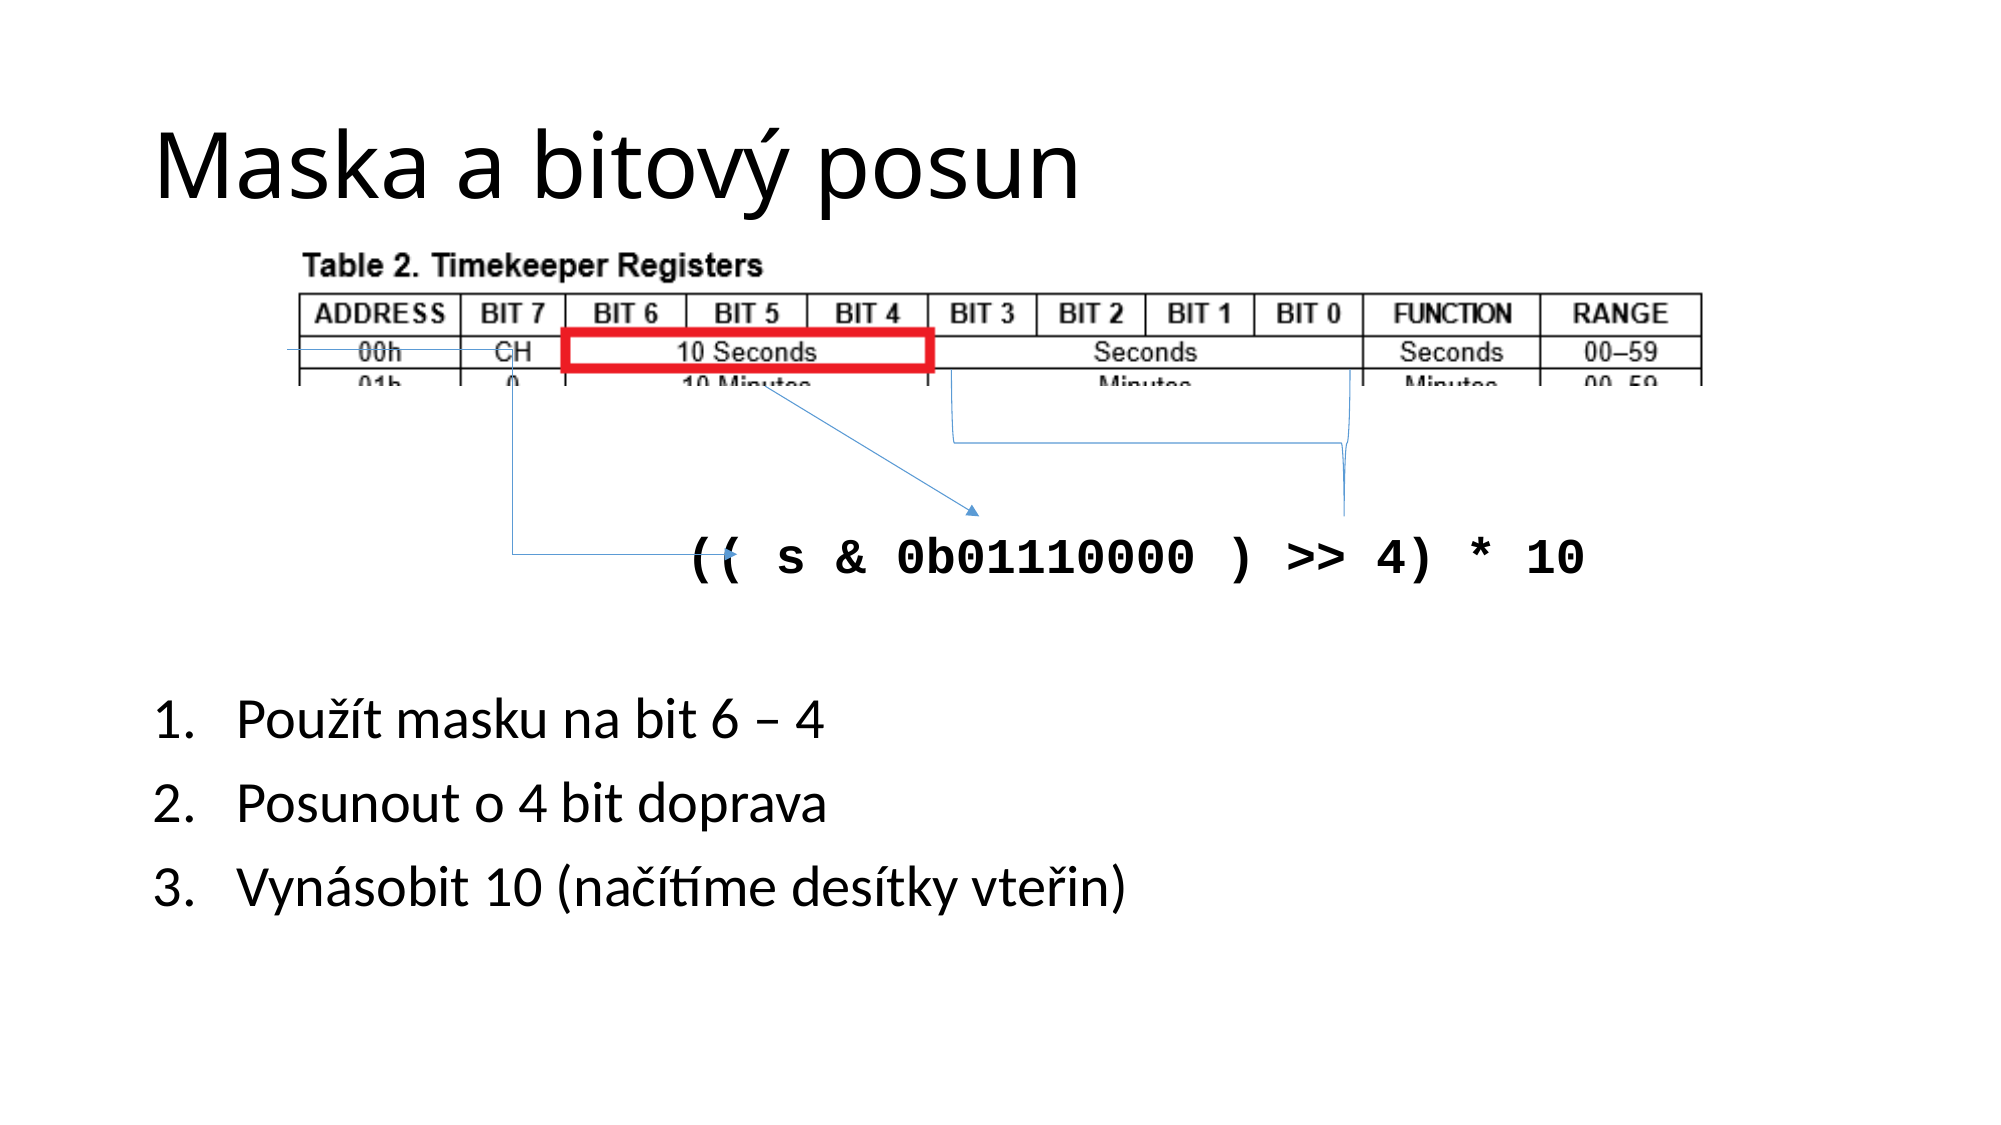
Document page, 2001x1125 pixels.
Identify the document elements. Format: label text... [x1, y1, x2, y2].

list Použít masku na bit 6 – 4 Posunout o 4 bit doprava Vynásobit 10 (načítíme desítky vteřin) [137, 681, 1863, 969]
title Maska a bitový posun [137, 59, 1863, 278]
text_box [287, 239, 1713, 593]
